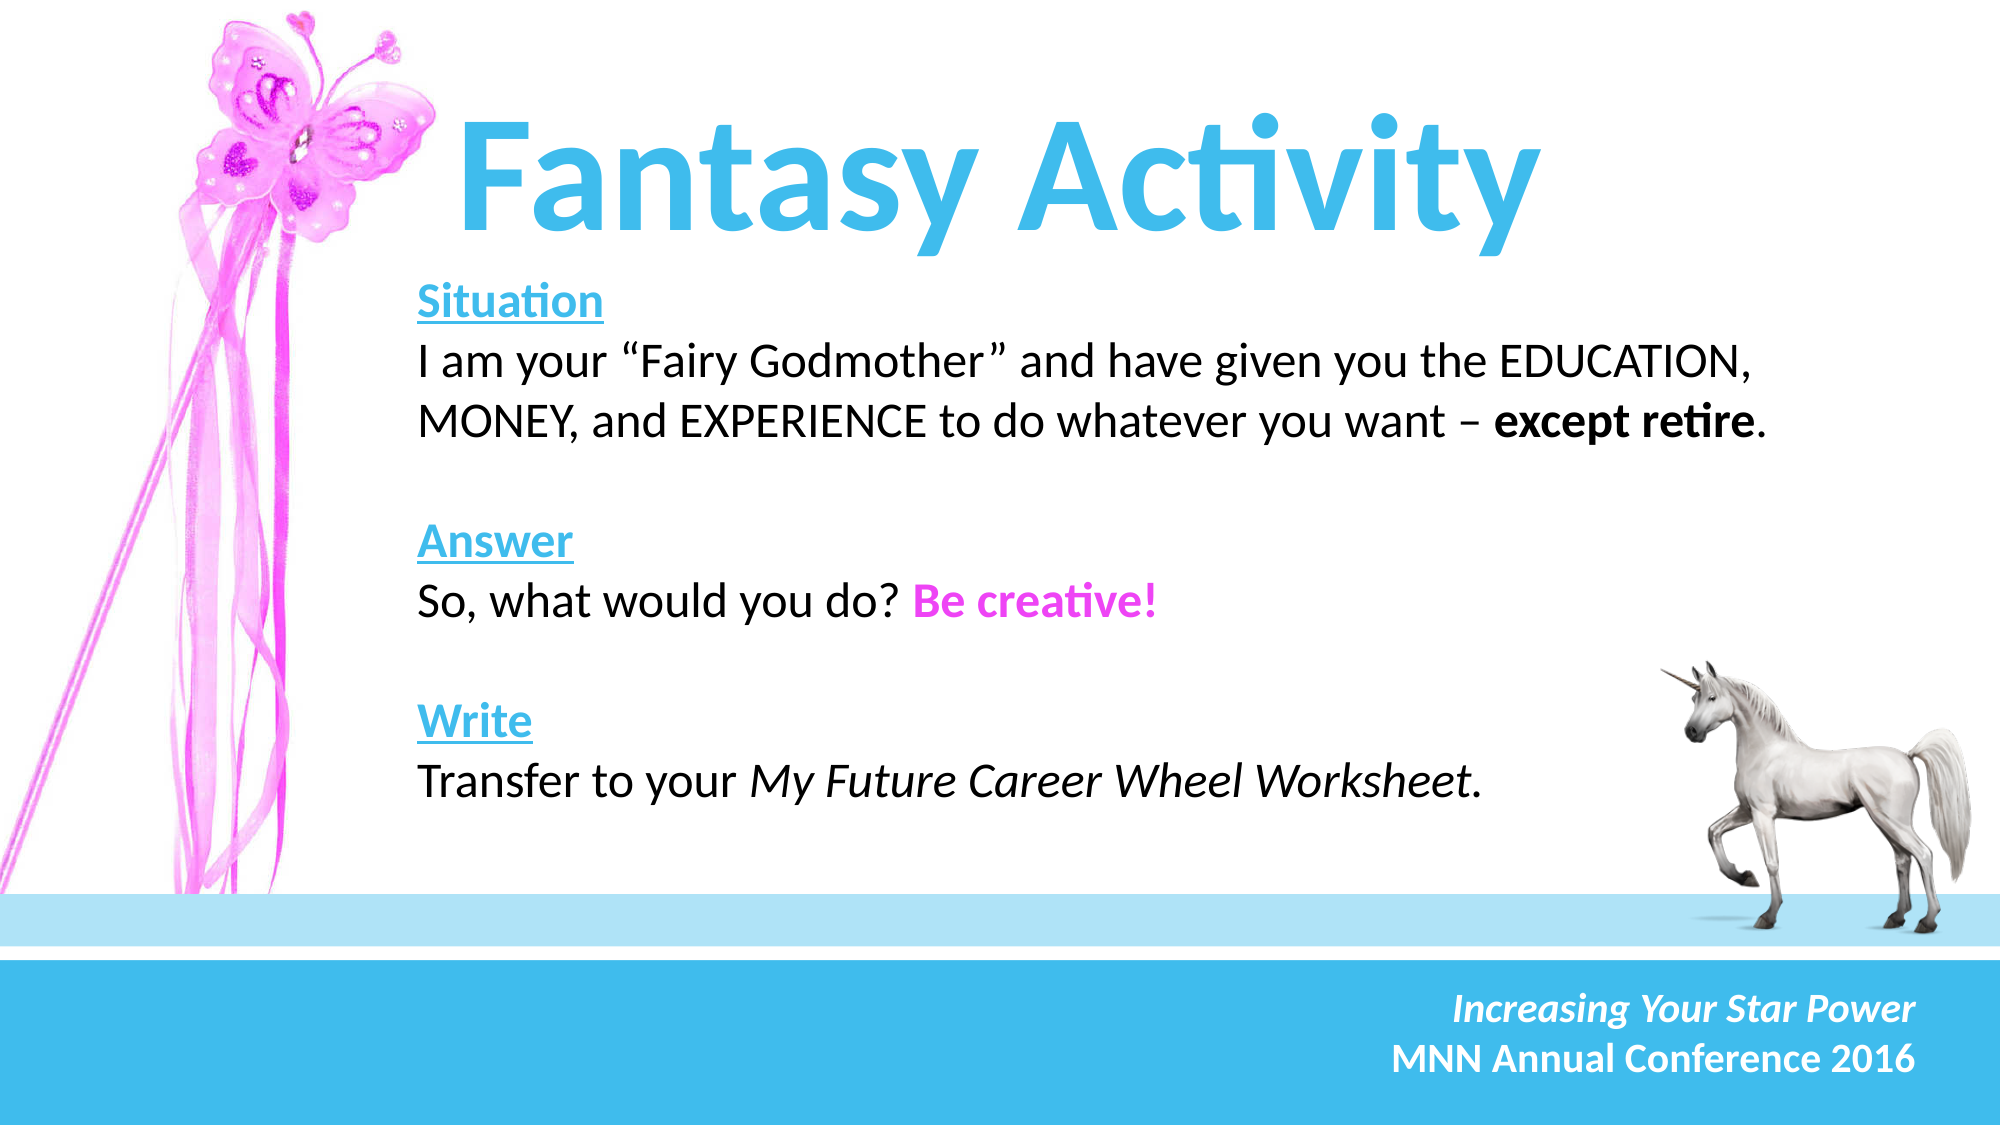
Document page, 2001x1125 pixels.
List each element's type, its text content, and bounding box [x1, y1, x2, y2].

text_box Fantasy Activity [440, 83, 1876, 272]
picture [1658, 627, 1976, 946]
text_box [0, 894, 2000, 972]
text_box [0, 972, 2000, 1125]
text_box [783, 972, 1932, 1089]
text_box Situation I am your “Fairy Godmother” and have given you the EDUCATION, MONEY, and EXPERIENCE to do whatever you want – except retire. Answer So, what would you do? Be creative! Write Transfer to your My Future Career Wheel Worksheet. [440, 260, 1852, 815]
picture [0, 9, 440, 894]
